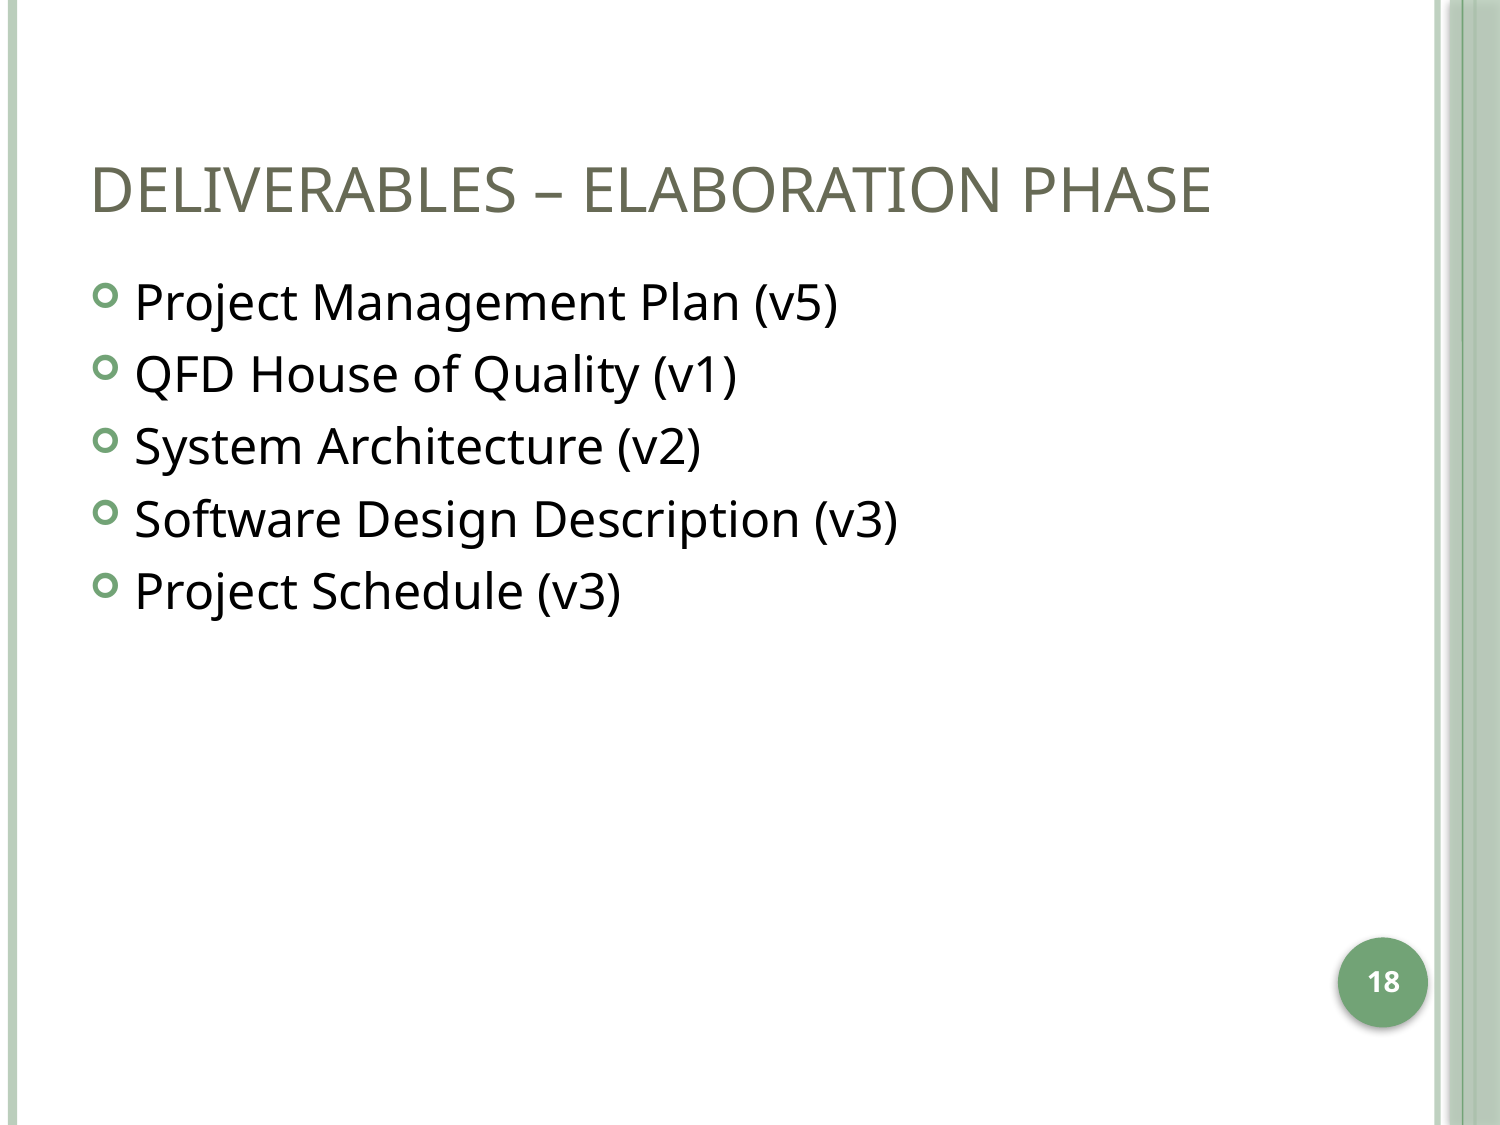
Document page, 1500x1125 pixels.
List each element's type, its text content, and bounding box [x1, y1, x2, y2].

title Deliverables – Elaboration Phase [75, 45, 1325, 233]
slide_number 18 [1333, 940, 1434, 1027]
list Project Management Plan (v5) QFD House of Quality (v1) System Architecture (v2) Software Design Description (v3) Project Schedule (v3) [75, 262, 1300, 1062]
